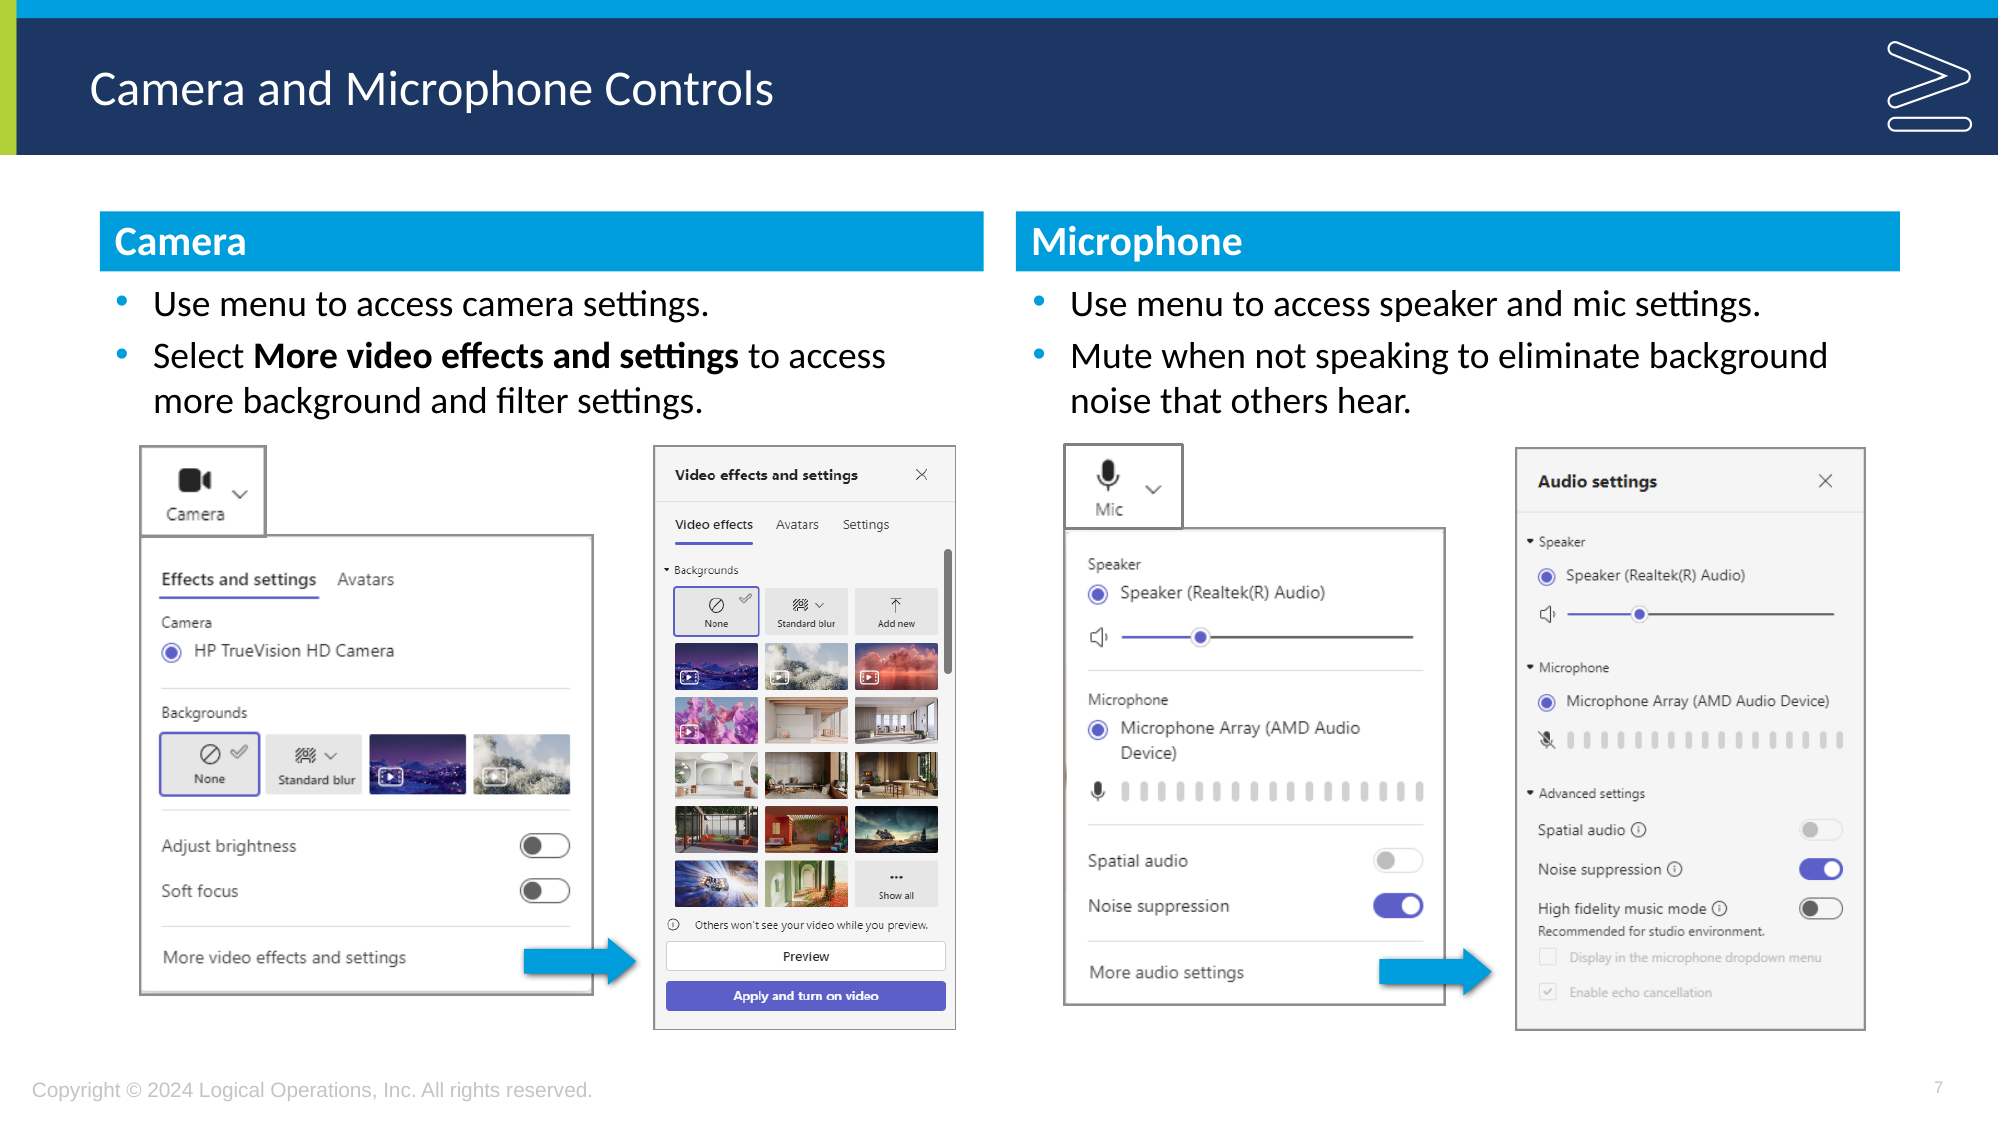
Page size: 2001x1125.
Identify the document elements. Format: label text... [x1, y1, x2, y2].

list Microphone [1015, 211, 1900, 272]
list Use menu to access camera settings. Select More video effects and settings to access more background and filter settings. [100, 270, 984, 945]
picture [1850, 19, 1998, 155]
list Camera [99, 211, 984, 272]
list Use menu to access speaker and mic settings. Mute when not speaking to eliminate background noise that others hear. [1017, 270, 1901, 945]
title Camera and Microphone Controls [74, 16, 1850, 155]
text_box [1063, 445, 1866, 1031]
picture [0, 0, 74, 155]
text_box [139, 445, 956, 1030]
slide_number 7 [1491, 1057, 1959, 1118]
